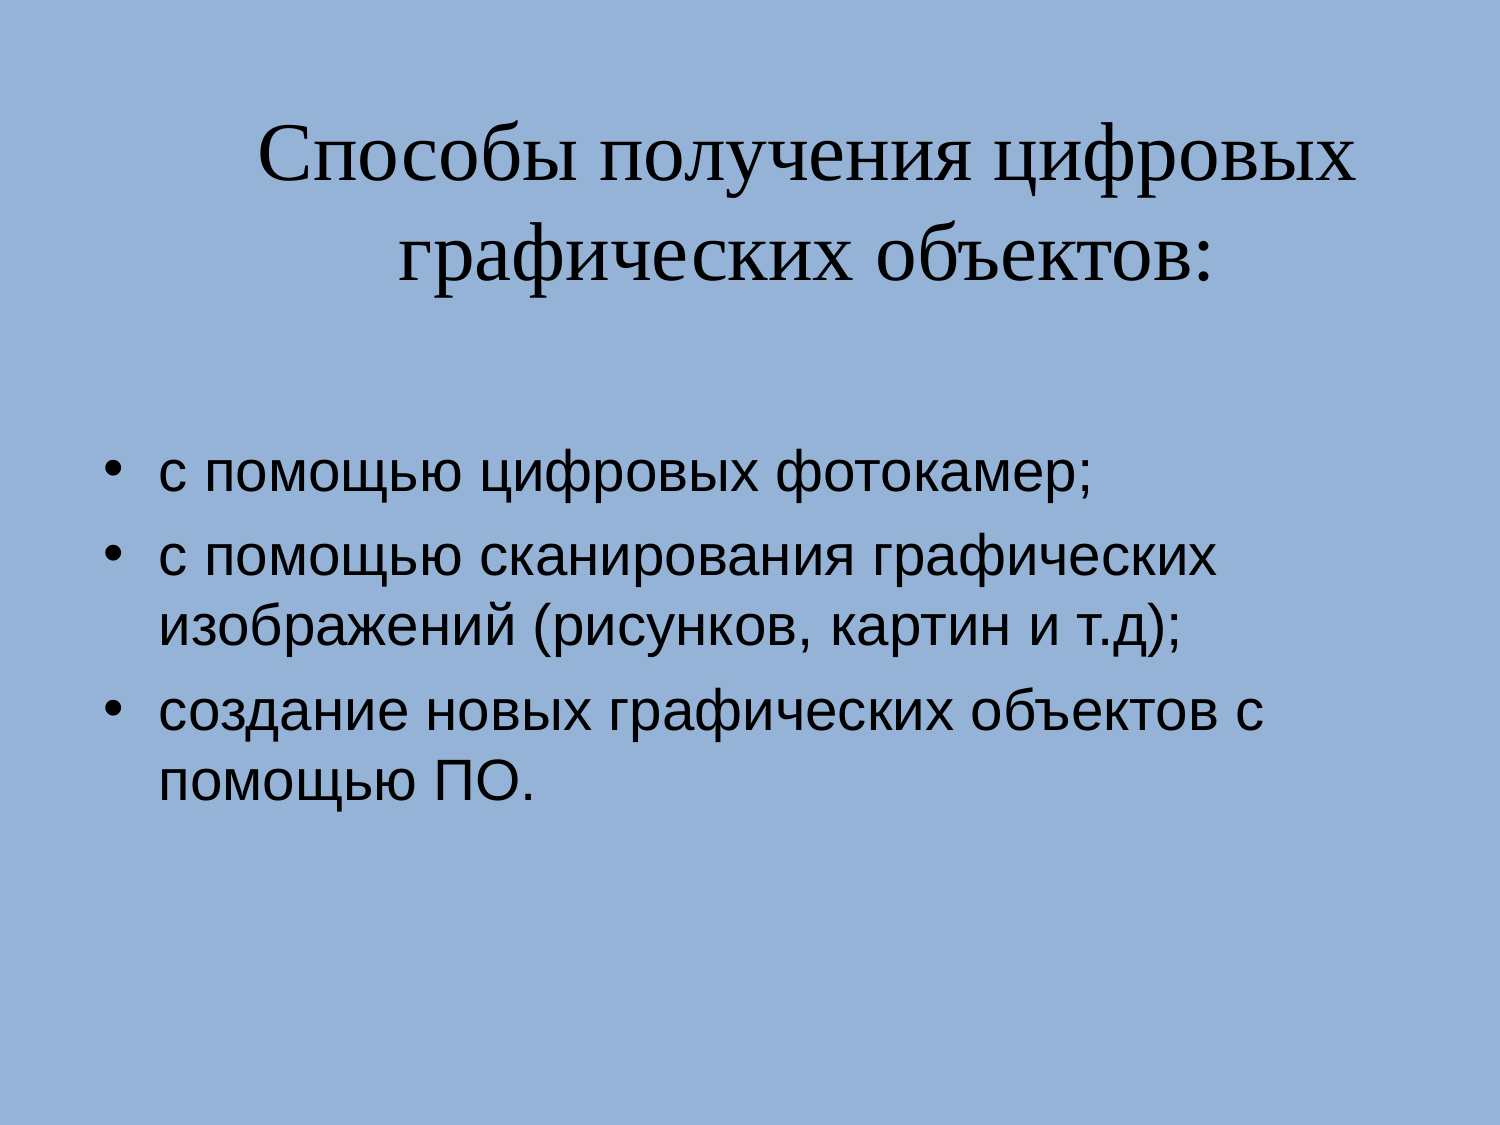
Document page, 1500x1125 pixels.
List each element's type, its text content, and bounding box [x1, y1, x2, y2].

text_box Способы получения цифровых графических объектов: с помощью цифровых фотокамер; с помощью сканирования графических изображений (рисунков, картин и т.д); создание новых графических объектов с помощью ПО. [88, 90, 1471, 939]
